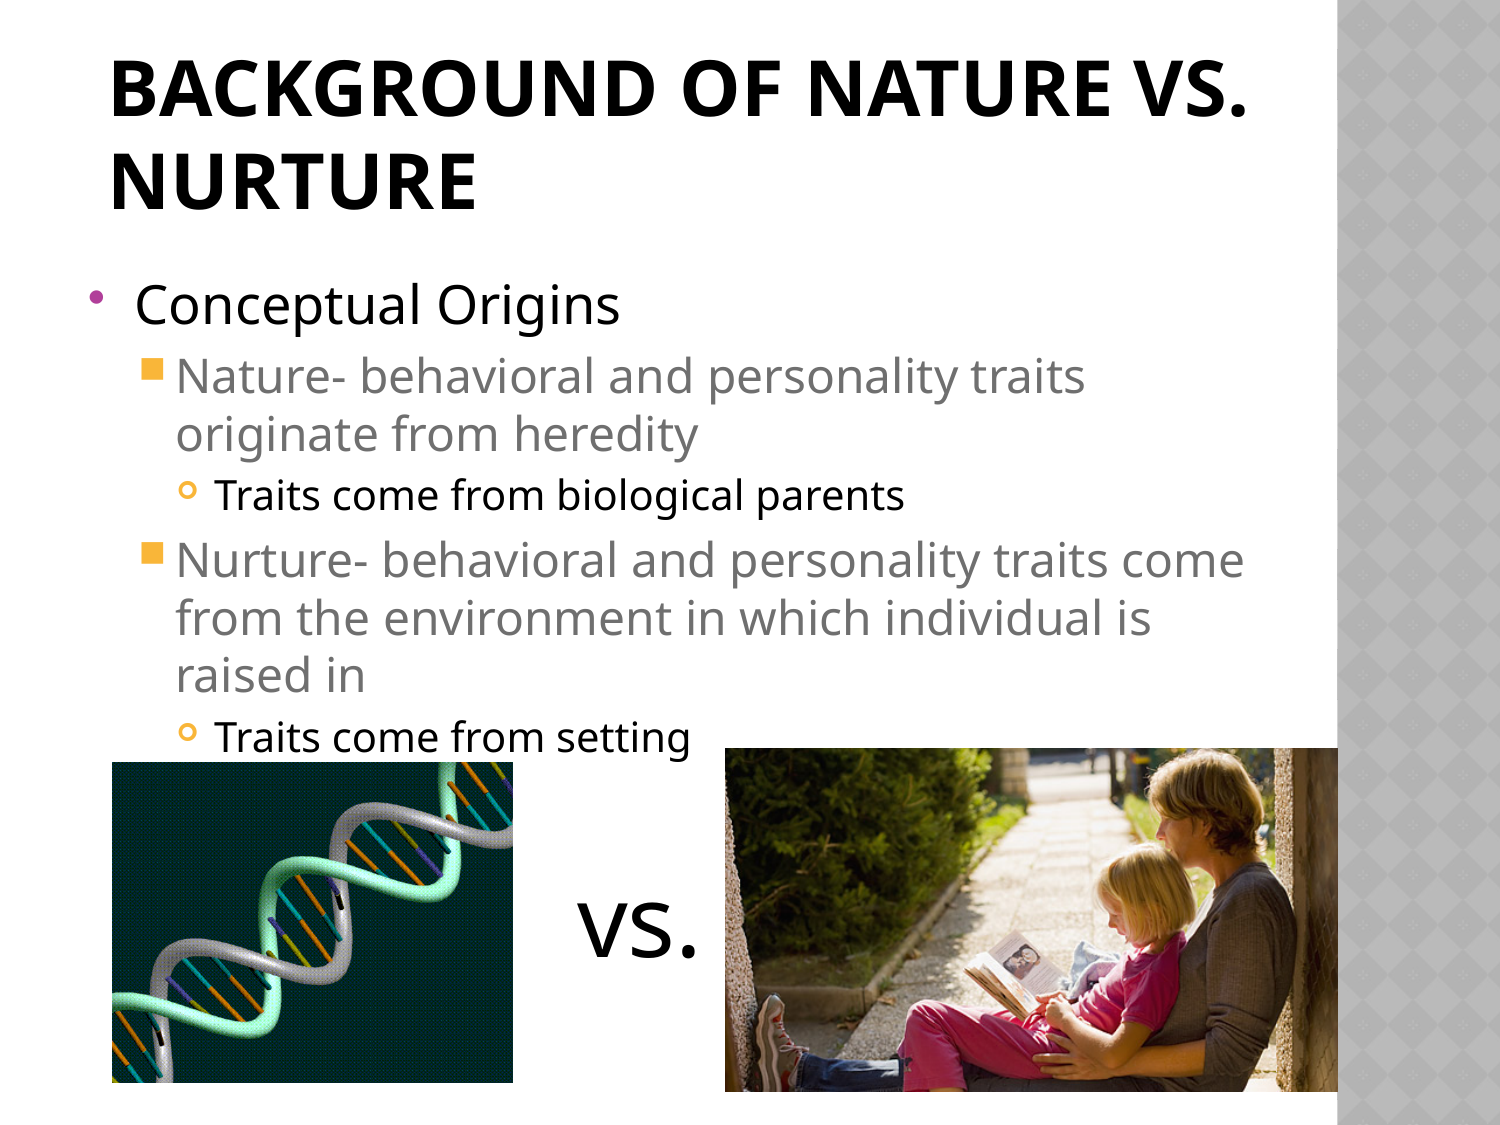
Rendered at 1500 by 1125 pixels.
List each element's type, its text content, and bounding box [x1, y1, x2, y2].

picture [724, 748, 1338, 1093]
list Conceptual Origins Nature- behavioral and personality traits originate from heredity Traits come from biological parents Nurture- behavioral and personality traits come from the environment in which individual is raised in Traits come from setting [75, 262, 1263, 1113]
text_box vs. [562, 849, 718, 985]
picture [112, 762, 513, 1083]
title Background of Nature vs. nurture [99, 37, 1288, 225]
